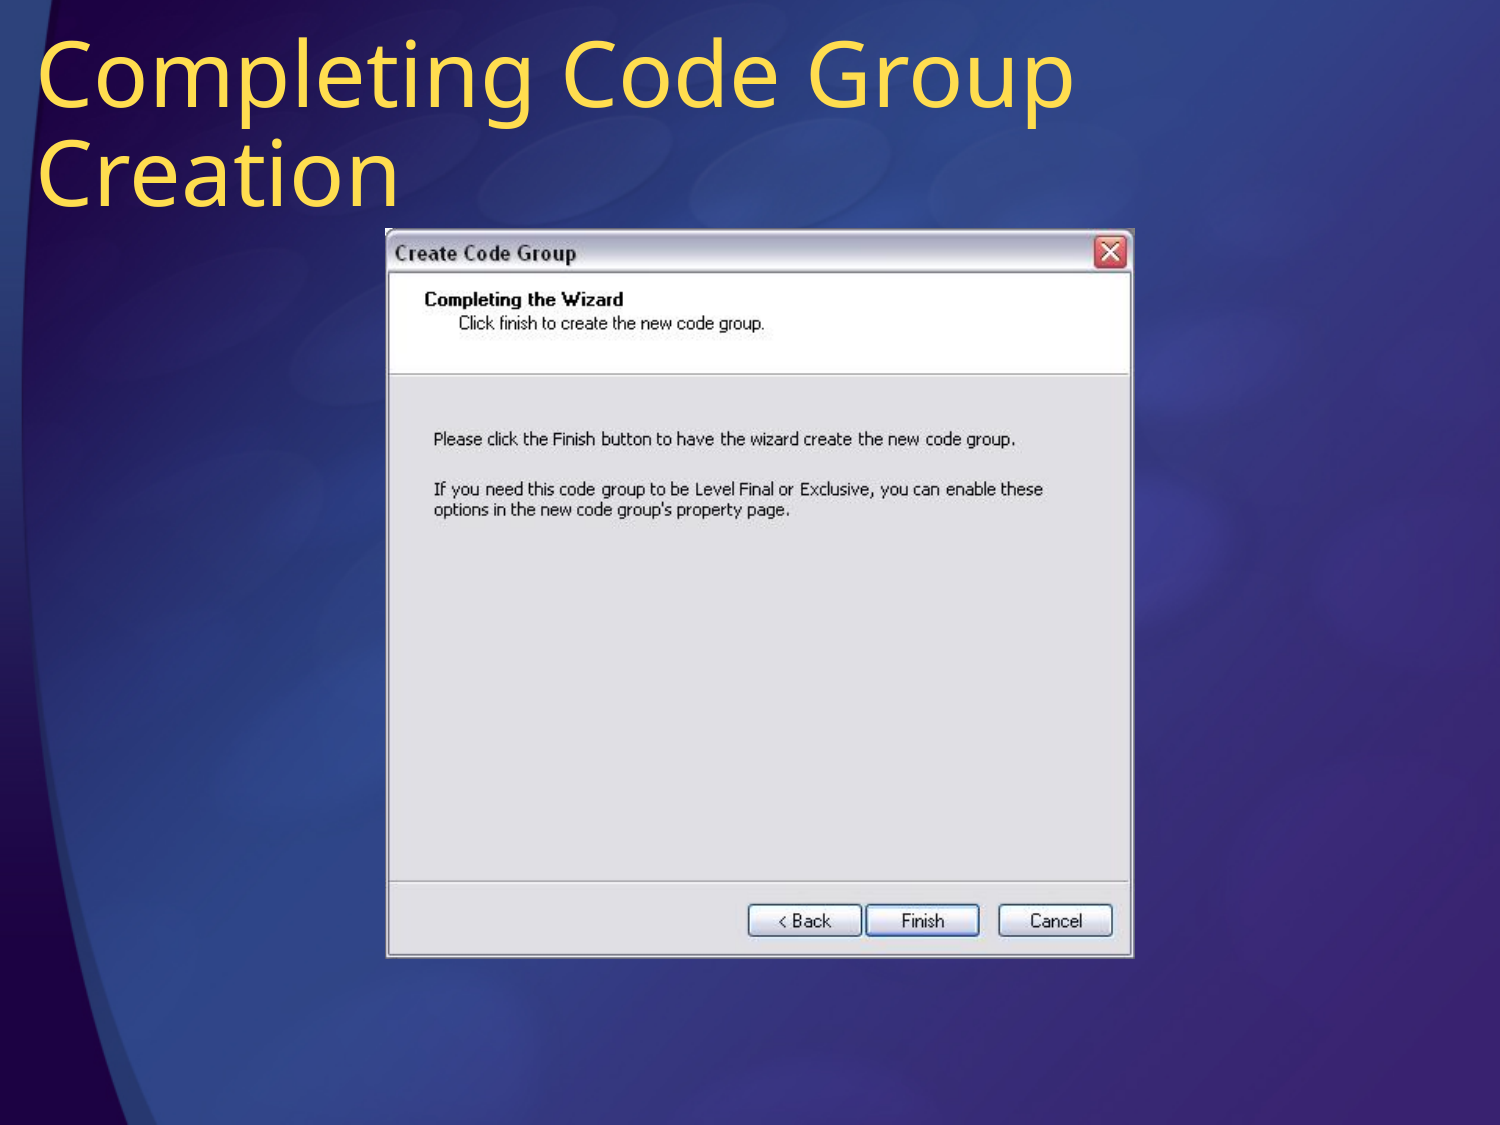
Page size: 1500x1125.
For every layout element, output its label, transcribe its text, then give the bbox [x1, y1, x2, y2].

title Completing Code Group Creation [20, 20, 1477, 136]
picture [0, 0, 1500, 1125]
